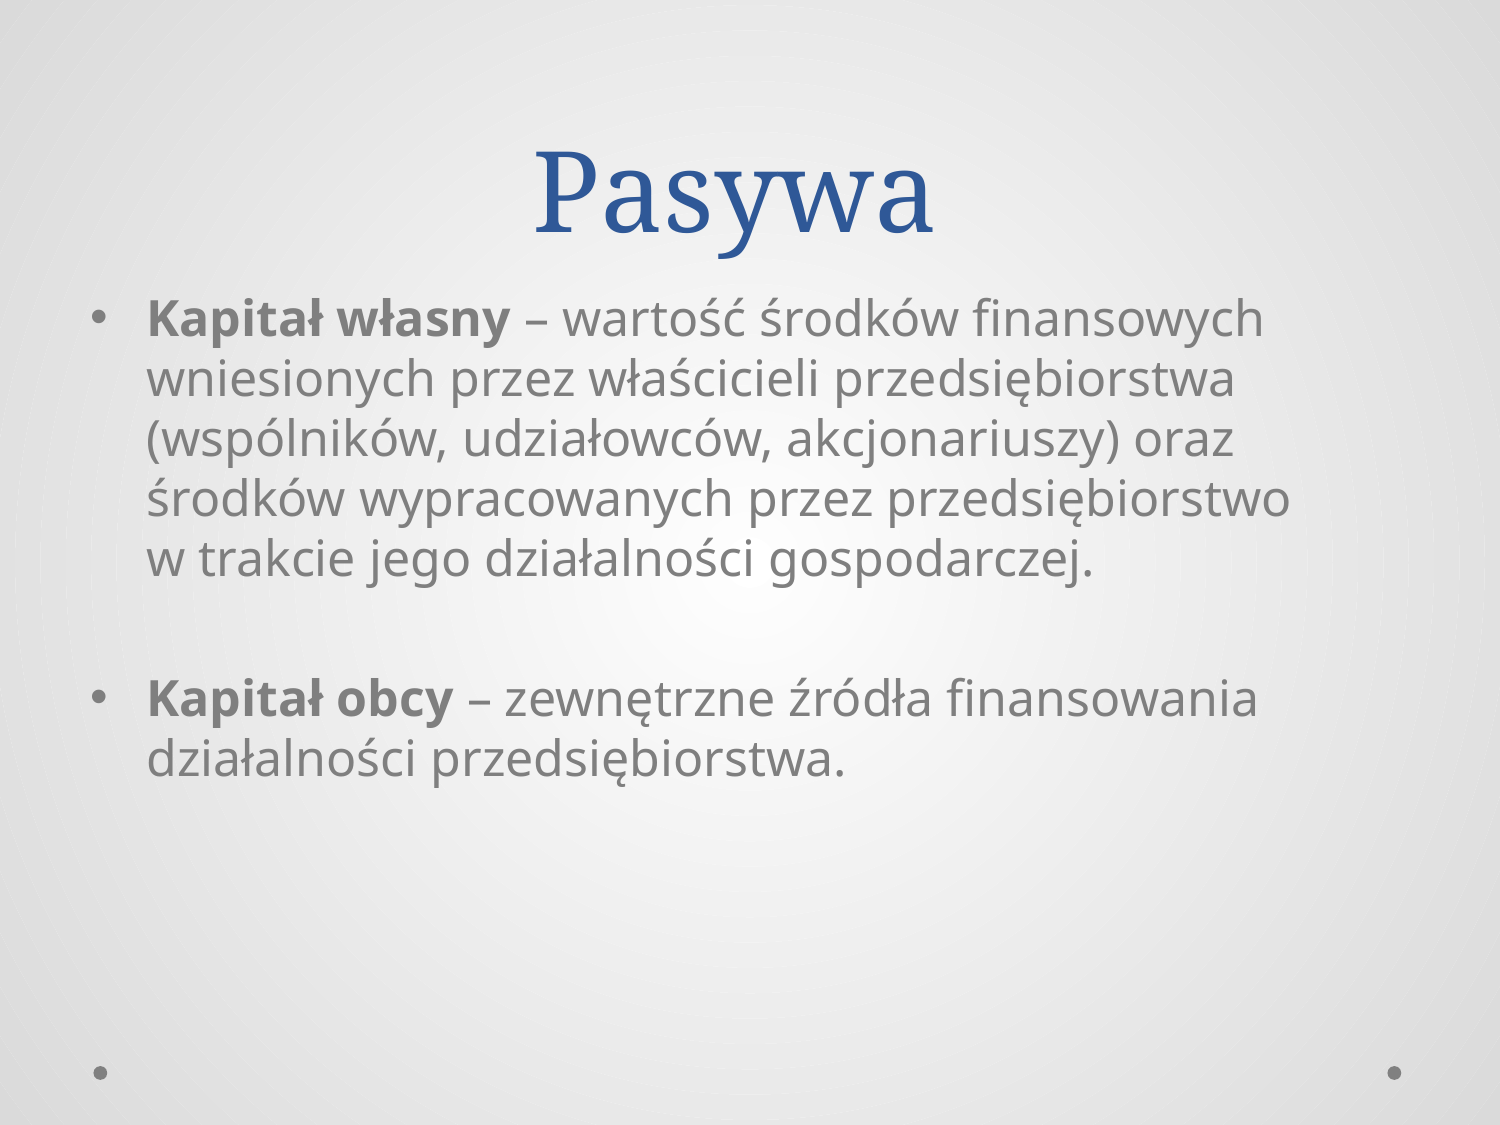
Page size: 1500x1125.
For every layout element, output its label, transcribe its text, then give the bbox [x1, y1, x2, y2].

title Pasywa [75, 0, 1425, 263]
list Kapitał własny – wartość środków finansowych wniesionych przez właścicieli przedsiębiorstwa (wspólników, udziałowców, akcjonariuszy) oraz środków wypracowanych przez przedsiębiorstwo w trakcie jego działalności gospodarczej. Kapitał obcy – zewnętrzne źródła finansowania działalności przedsiębiorstwa. [74, 278, 1426, 1006]
